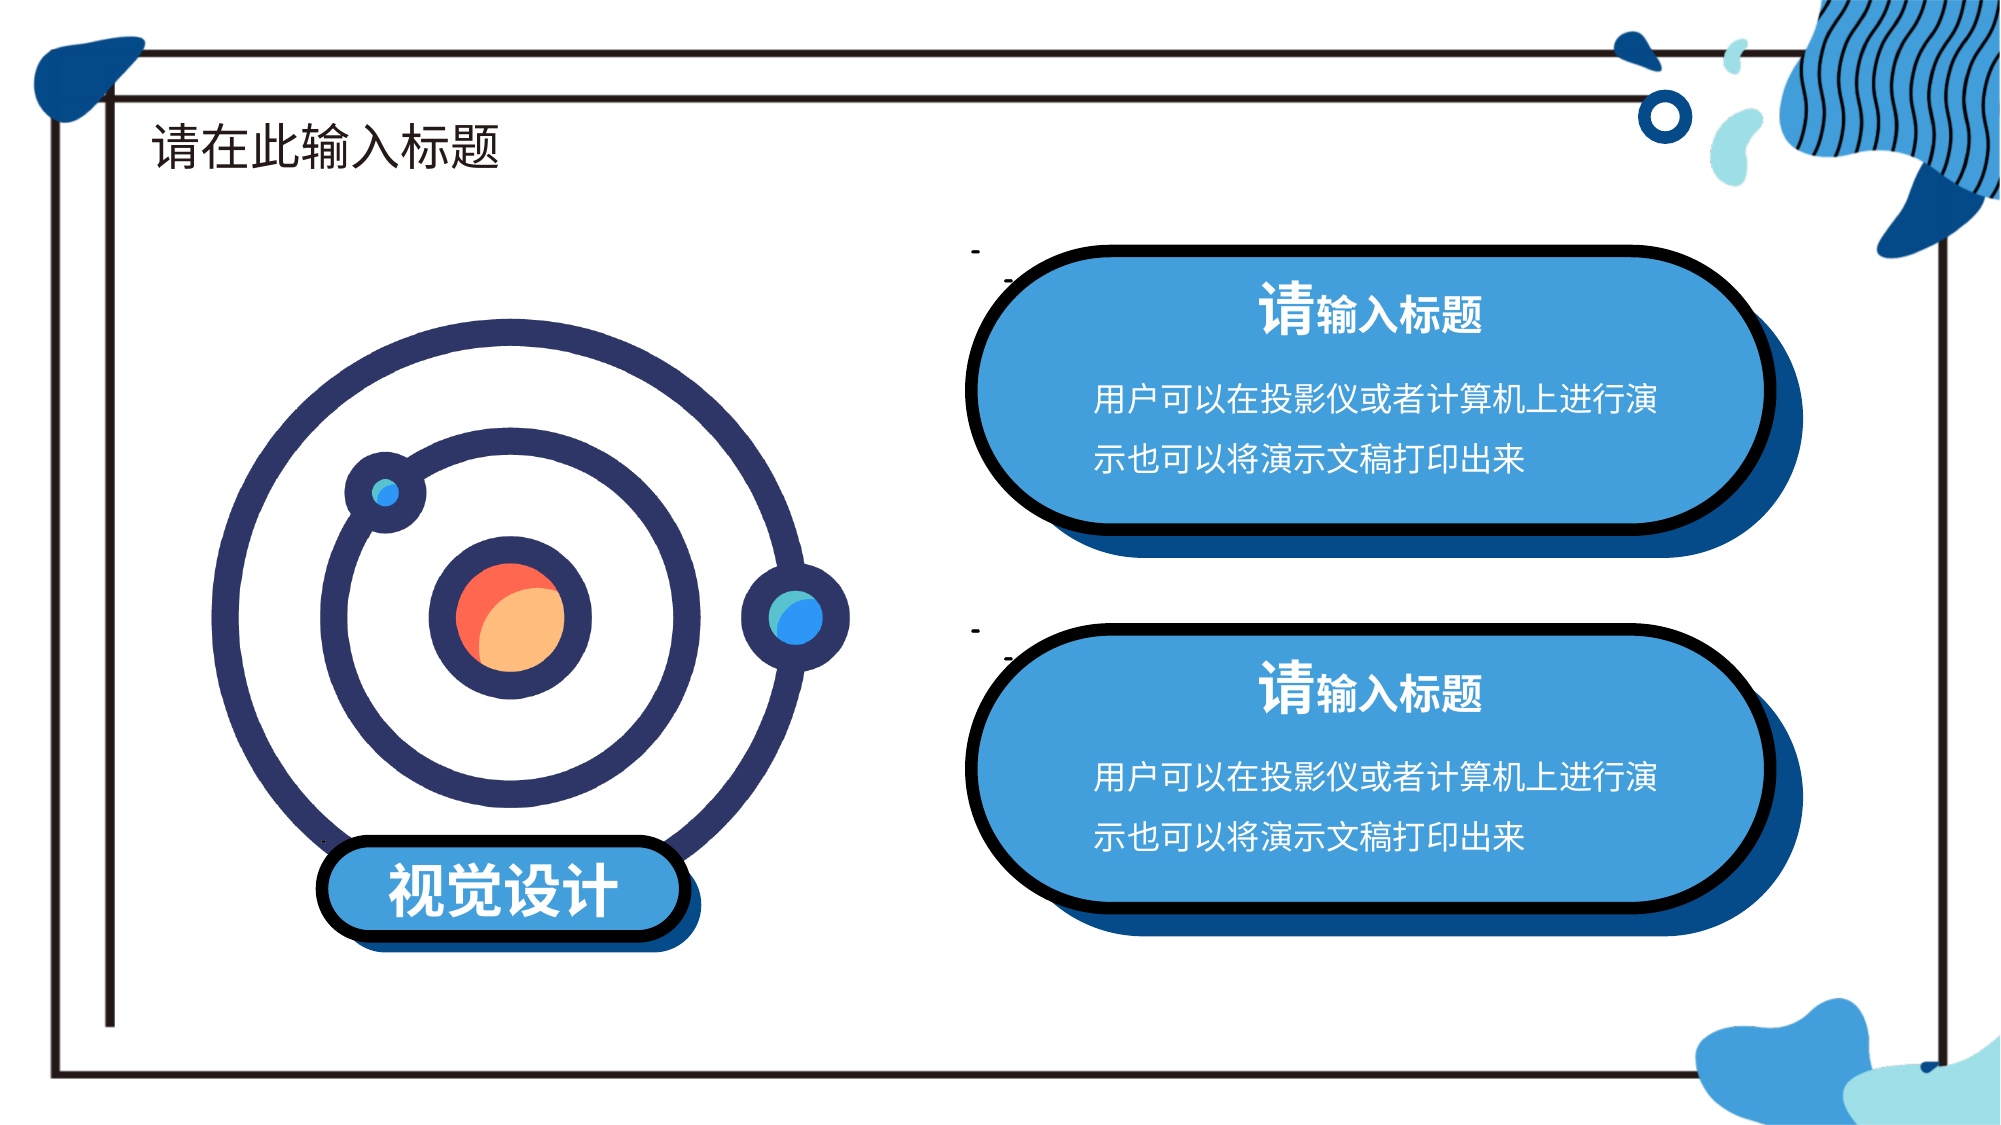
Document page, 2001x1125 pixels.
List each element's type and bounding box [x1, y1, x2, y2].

text_box [190, 297, 865, 953]
text_box [971, 251, 1804, 558]
picture [1689, 931, 2000, 1124]
text_box [971, 629, 1804, 937]
picture [0, 0, 2000, 1113]
